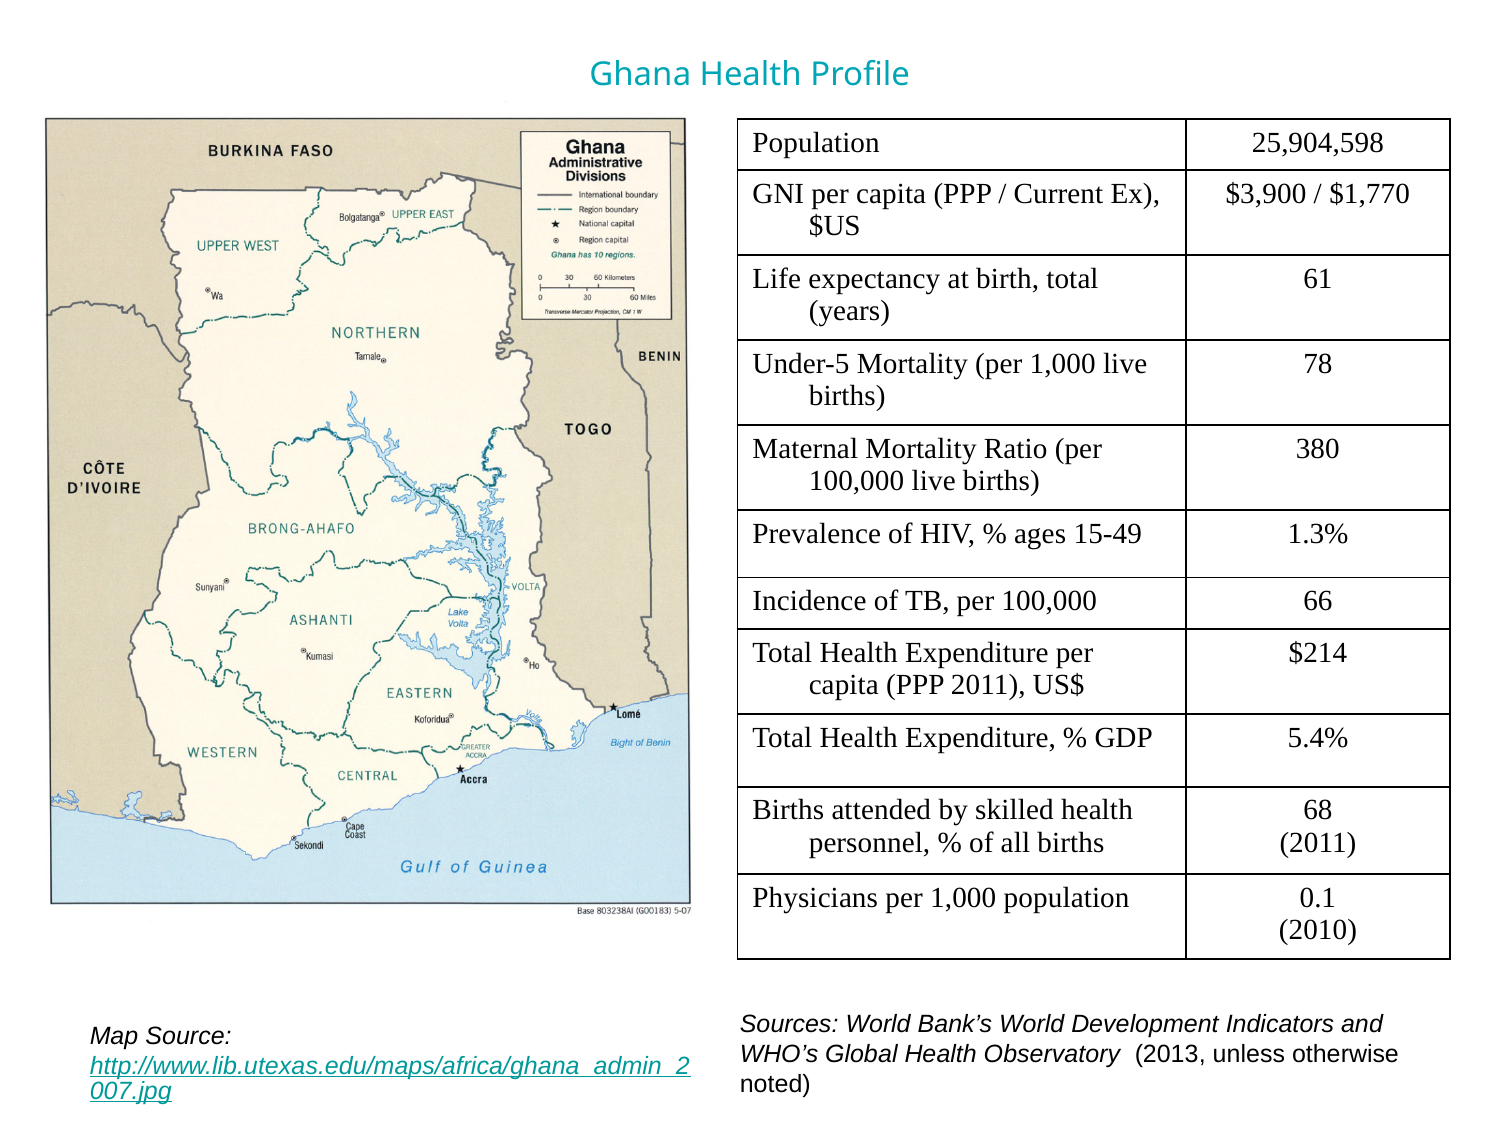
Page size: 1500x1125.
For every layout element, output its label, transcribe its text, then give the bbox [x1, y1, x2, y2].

table_cell Total Health Expenditure per capita (PPP 2011), US$ [738, 630, 1185, 713]
picture [24, 99, 710, 926]
text_box Sources: World Bank’s World Development Indicators and WHO’s Global Health Observatory (2013, unless otherwise noted) [724, 999, 1463, 1105]
table_cell 5.4% [1187, 715, 1449, 786]
text_box Map Source: http://www.lib.utexas.edu/maps/africa/ghana_admin_2007.jpg [75, 1012, 713, 1118]
table_cell Total Health Expenditure, % GDP [738, 715, 1185, 786]
table_cell 1.3% [1187, 511, 1449, 577]
table_header 25,904,598 [1187, 120, 1449, 169]
table_cell GNI per capita (PPP / Current Ex), $US [738, 171, 1185, 254]
table_cell Prevalence of HIV, % ages 15-49 [738, 511, 1185, 577]
table_header Population [738, 120, 1185, 169]
table_cell Incidence of TB, per 100,000 [738, 578, 1185, 628]
table_cell 78 [1187, 341, 1449, 424]
table_cell 61 [1187, 256, 1449, 339]
table_cell 68 (2011) [1187, 788, 1449, 873]
table_cell $3,900 / $1,770 [1187, 171, 1449, 254]
table_cell 66 [1187, 578, 1449, 628]
table_cell Maternal Mortality Ratio (per 100,000 live births) [738, 426, 1185, 509]
title Ghana Health Profile [75, 45, 1425, 100]
table_cell $214 [1187, 630, 1449, 713]
table_cell 380 [1187, 426, 1449, 509]
table_cell 0.1 (2010) [1187, 875, 1449, 958]
table_cell Life expectancy at birth, total (years) [738, 256, 1185, 339]
table_cell Births attended by skilled health personnel, % of all births [738, 788, 1185, 873]
table_cell Under-5 Mortality (per 1,000 live births) [738, 341, 1185, 424]
table_cell Physicians per 1,000 population [738, 875, 1185, 958]
